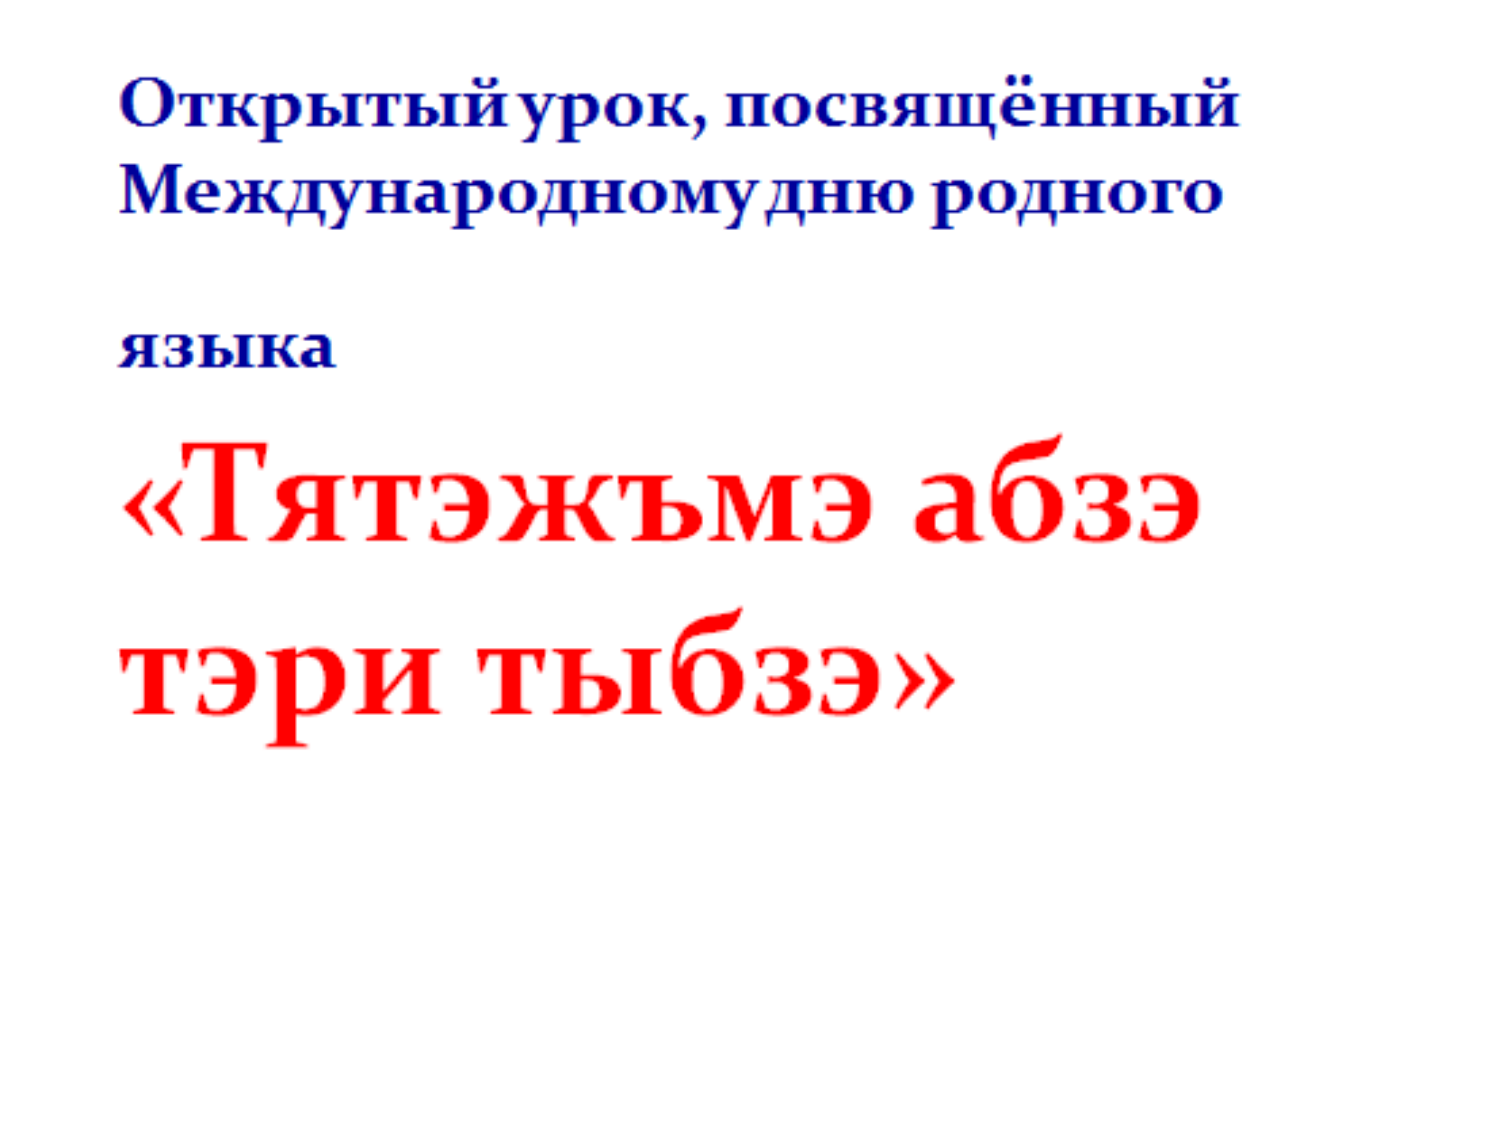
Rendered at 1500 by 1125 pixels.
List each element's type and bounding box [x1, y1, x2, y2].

picture [52, 34, 1353, 1010]
